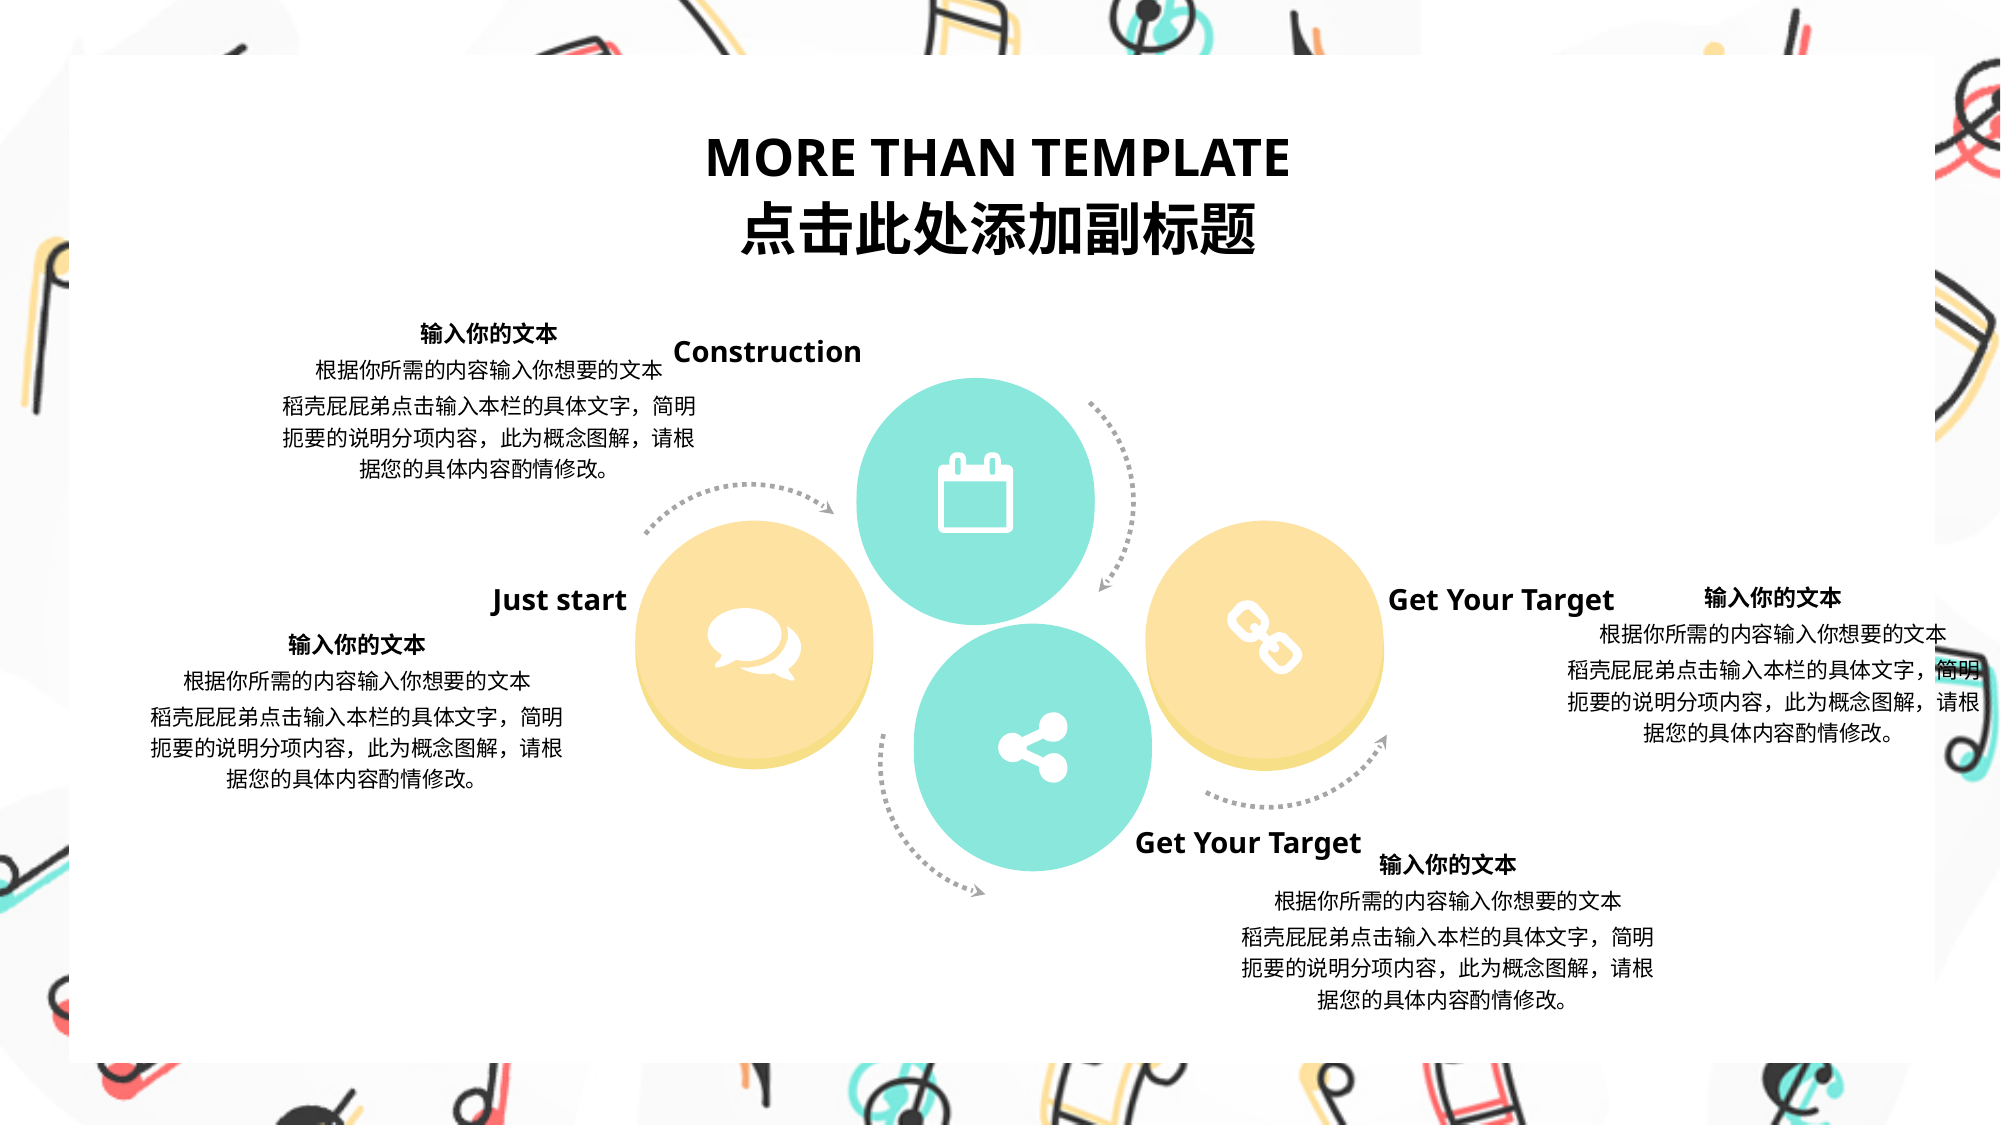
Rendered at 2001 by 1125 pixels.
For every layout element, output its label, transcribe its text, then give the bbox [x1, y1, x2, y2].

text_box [635, 520, 874, 770]
text_box Get Your Target [1152, 823, 1363, 859]
text_box Just start [492, 581, 628, 617]
text_box MORE THAN TEMPLATE 点击此处添加副标题 [668, 110, 1329, 270]
picture [0, 0, 2001, 1125]
text_box Construction [716, 333, 863, 369]
text_box 输入你的文本 根据你所需的内容输入你想要的文本 稻壳屁屁弟点击输入本栏的具体文字，简明扼要的说明分项内容，此为概念图解，请根据您的具体内容酌情修改。 [1548, 569, 2000, 755]
text_box [658, 483, 835, 520]
text_box Get Your Target [1387, 581, 1548, 617]
text_box [934, 872, 991, 897]
text_box 输入你的文本 根据你所需的内容输入你想要的文本 稻壳屁屁弟点击输入本栏的具体文字，简明扼要的说明分项内容，此为概念图解，请根据您的具体内容酌情修改。 [263, 305, 716, 491]
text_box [913, 623, 1152, 872]
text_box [856, 377, 1095, 626]
text_box 输入你的文本 根据你所需的内容输入你想要的文本 稻壳屁屁弟点击输入本栏的具体文字，简明扼要的说明分项内容，此为概念图解，请根据您的具体内容酌情修改。 [1222, 836, 1675, 1022]
text_box [879, 734, 913, 852]
text_box [1095, 406, 1134, 592]
text_box 输入你的文本 根据你所需的内容输入你想要的文本 稻壳屁屁弟点击输入本栏的具体文字，简明扼要的说明分项内容，此为概念图解，请根据您的具体内容酌情修改。 [131, 616, 584, 802]
text_box [1205, 771, 1361, 808]
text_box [1145, 520, 1385, 771]
